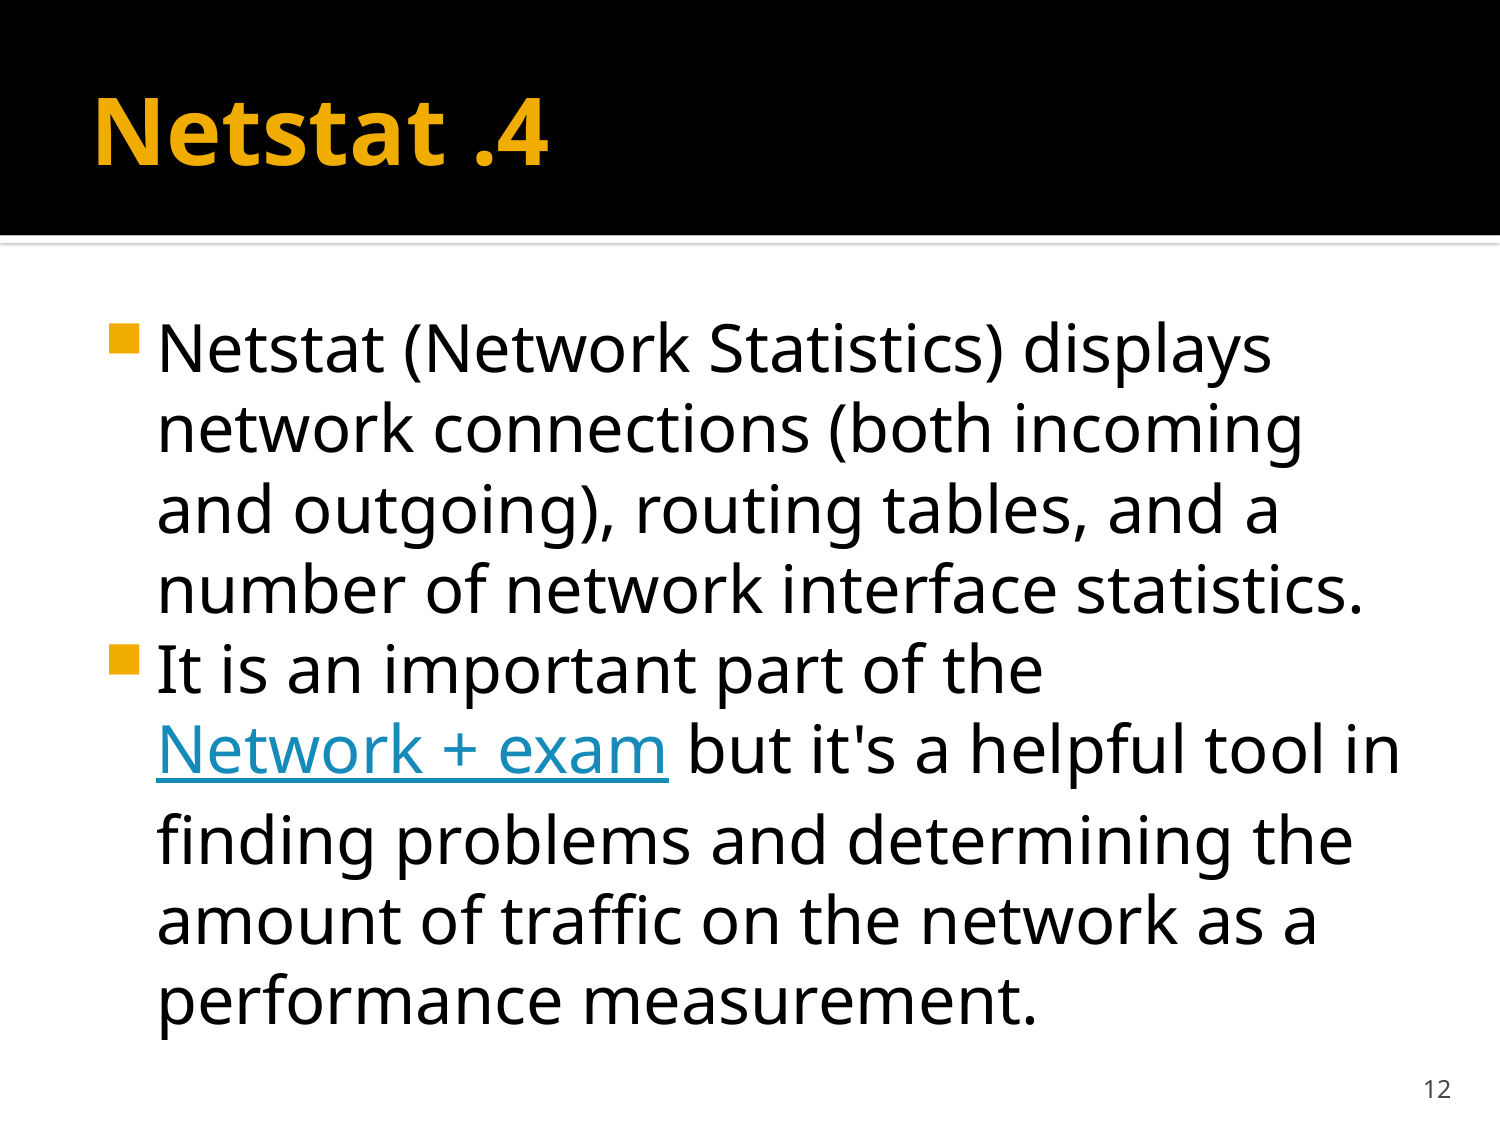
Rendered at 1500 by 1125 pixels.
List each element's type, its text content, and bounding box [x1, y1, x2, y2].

slide_number 12 [1345, 1062, 1467, 1108]
title 4. Netstat [75, 25, 1425, 231]
list Netstat (Network Statistics) displays network connections (both incoming and outgoing), routing tables, and a number of network interface statistics. It is an important part of the Network + exam but it's a helpful tool in finding problems and determining the amount of traffic on the network as a performance measurement. [75, 291, 1425, 1050]
